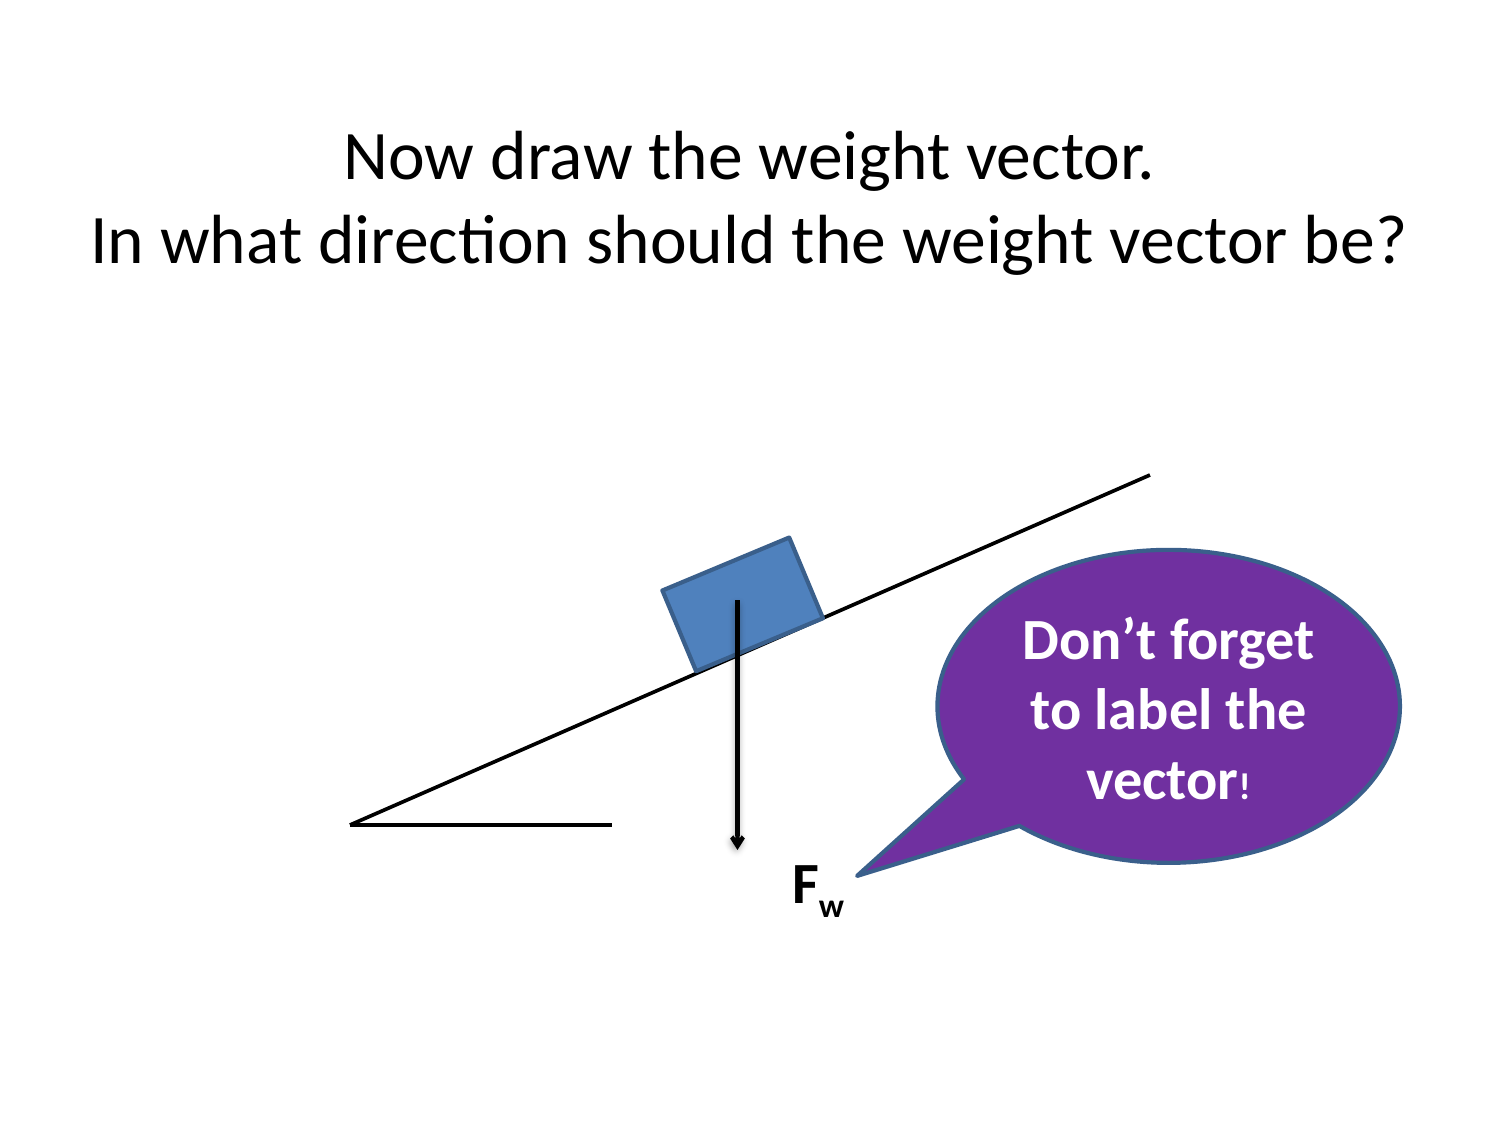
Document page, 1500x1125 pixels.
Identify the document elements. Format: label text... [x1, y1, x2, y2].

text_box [349, 474, 1151, 826]
text_box Fw [777, 837, 860, 932]
text_box Don’t forget to label the vector! [855, 835, 997, 878]
text_box Don’t forget to label the vector! [1032, 547, 1403, 865]
title Now draw the weight vector. In what direction should the weight vector be? [75, 99, 1425, 288]
